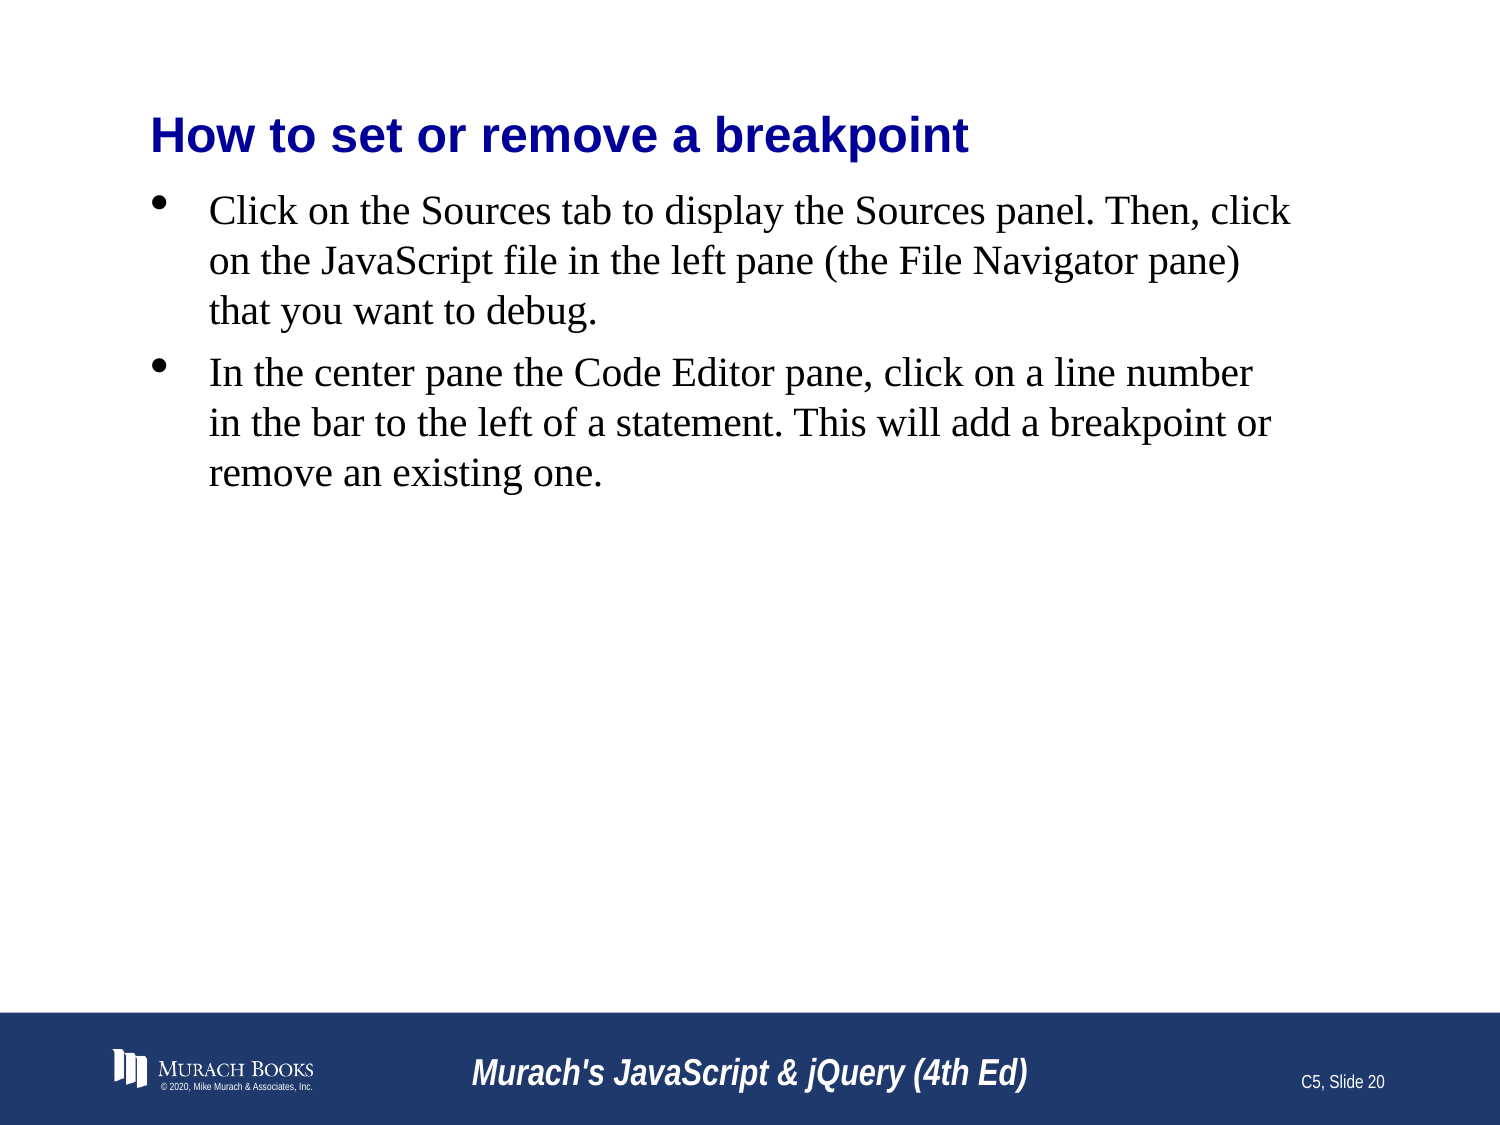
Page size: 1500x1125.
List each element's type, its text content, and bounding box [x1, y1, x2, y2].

title How to set or remove a breakpoint [150, 102, 1350, 164]
list Click on the Sources tab to display the Sources panel. Then, click on the JavaScript file in the left pane (the File Navigator pane) that you want to debug. In the center pane the Code Editor pane, click on a line number in the bar to the left of a statement. This will add a breakpoint or remove an existing one. [137, 174, 1350, 975]
slide_number Murach's JavaScript & jQuery (4th Ed) [463, 1025, 1050, 1100]
slide_number C5, Slide 20 [1087, 1025, 1400, 1100]
footer © 2020, Mike Murach & Associates, Inc. [12, 1025, 463, 1100]
